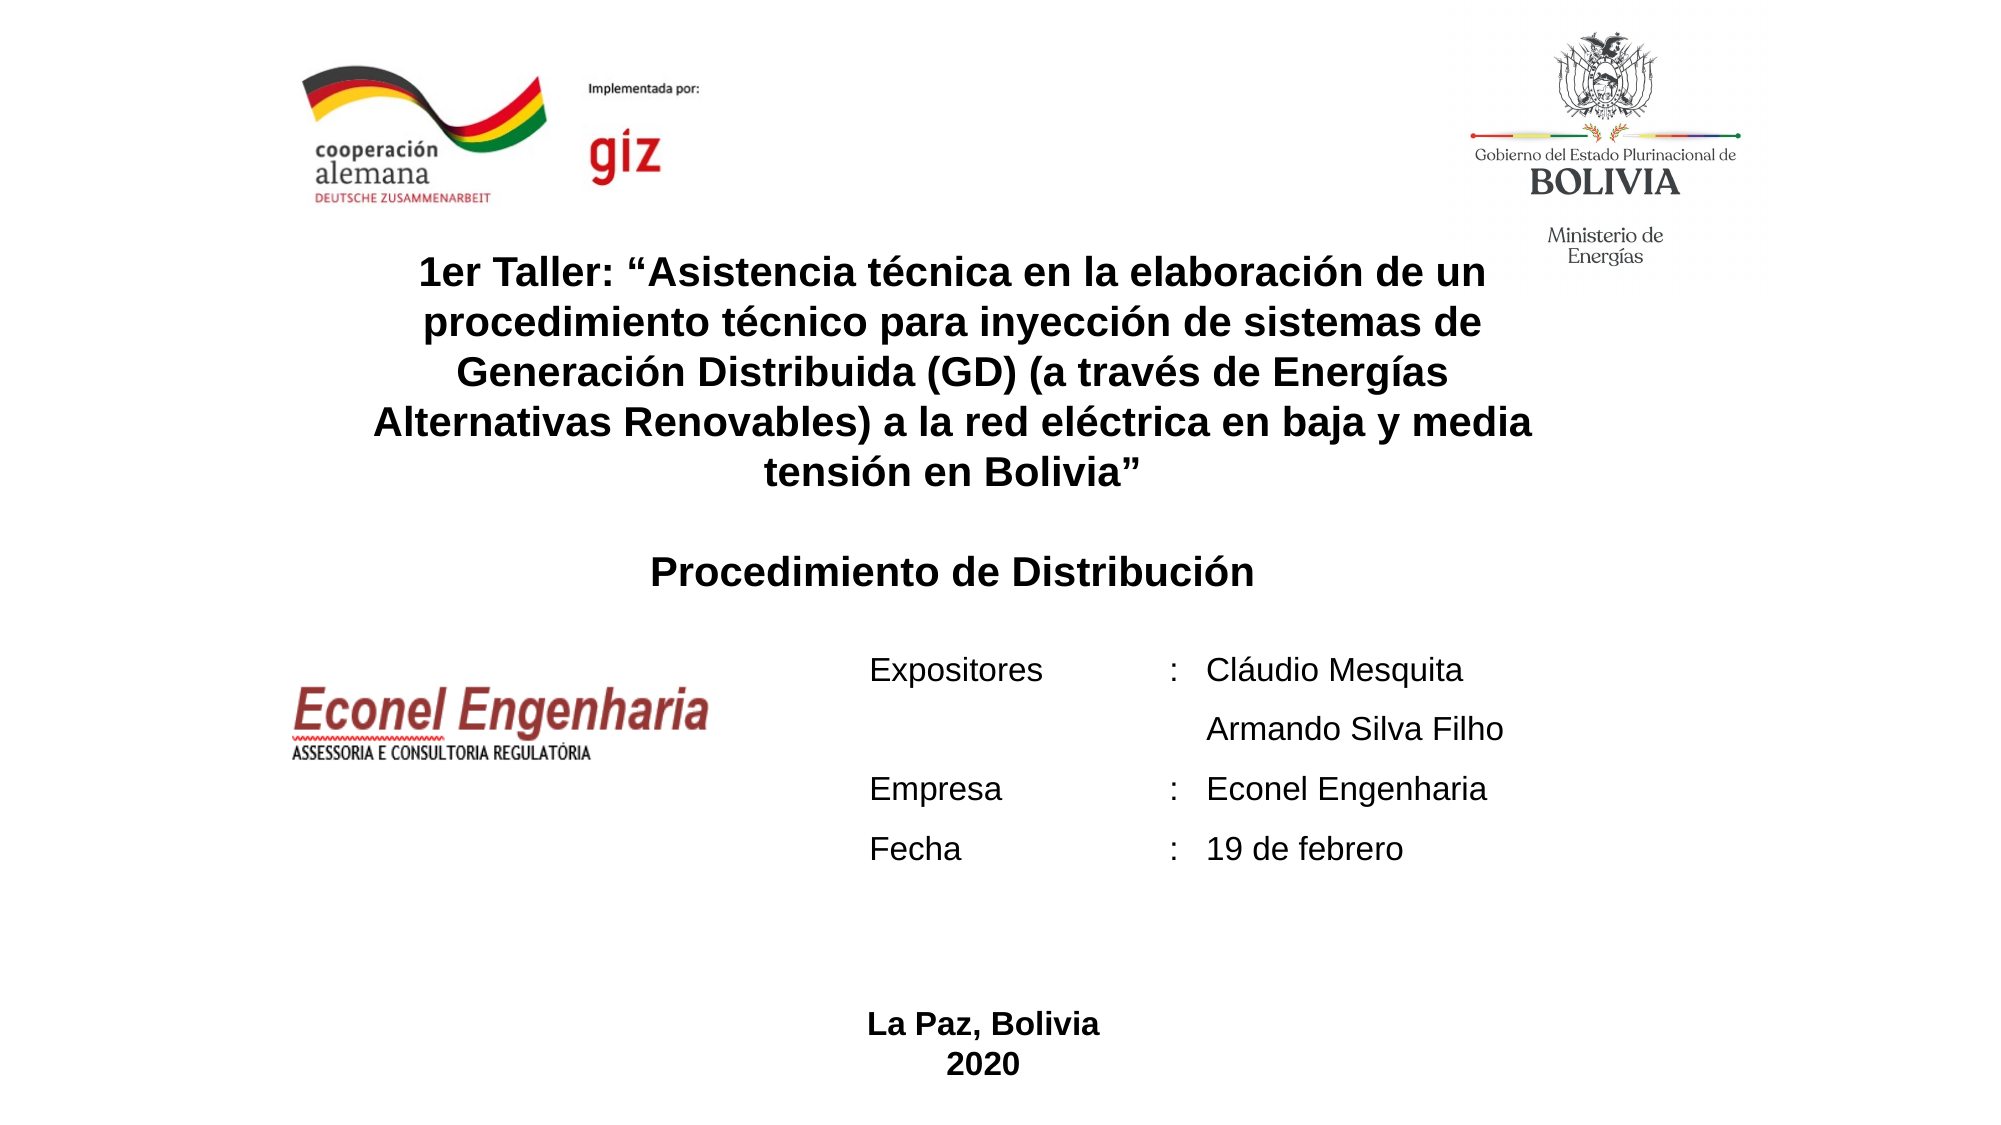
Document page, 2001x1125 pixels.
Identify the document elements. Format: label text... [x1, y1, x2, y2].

text_box 1er Taller: “Asistencia técnica en la elaboración de un procedimiento técnico para inyección de sistemas de Generación Distribuida (GD) (a través de Energías Alternativas Renovables) a la red eléctrica en baja y media tensión en Bolivia” Procedimiento de Distribución [328, 237, 1577, 603]
picture [275, 27, 725, 239]
picture [275, 662, 725, 779]
text_box La Paz, Bolivia 2020 [454, 995, 1513, 1090]
text_box Expositores : Cláudio Mesquita Armando Silva Filho Empresa : Econel Engenharia Fecha : 19 de febrero [854, 620, 1634, 875]
picture [1438, 0, 1773, 296]
